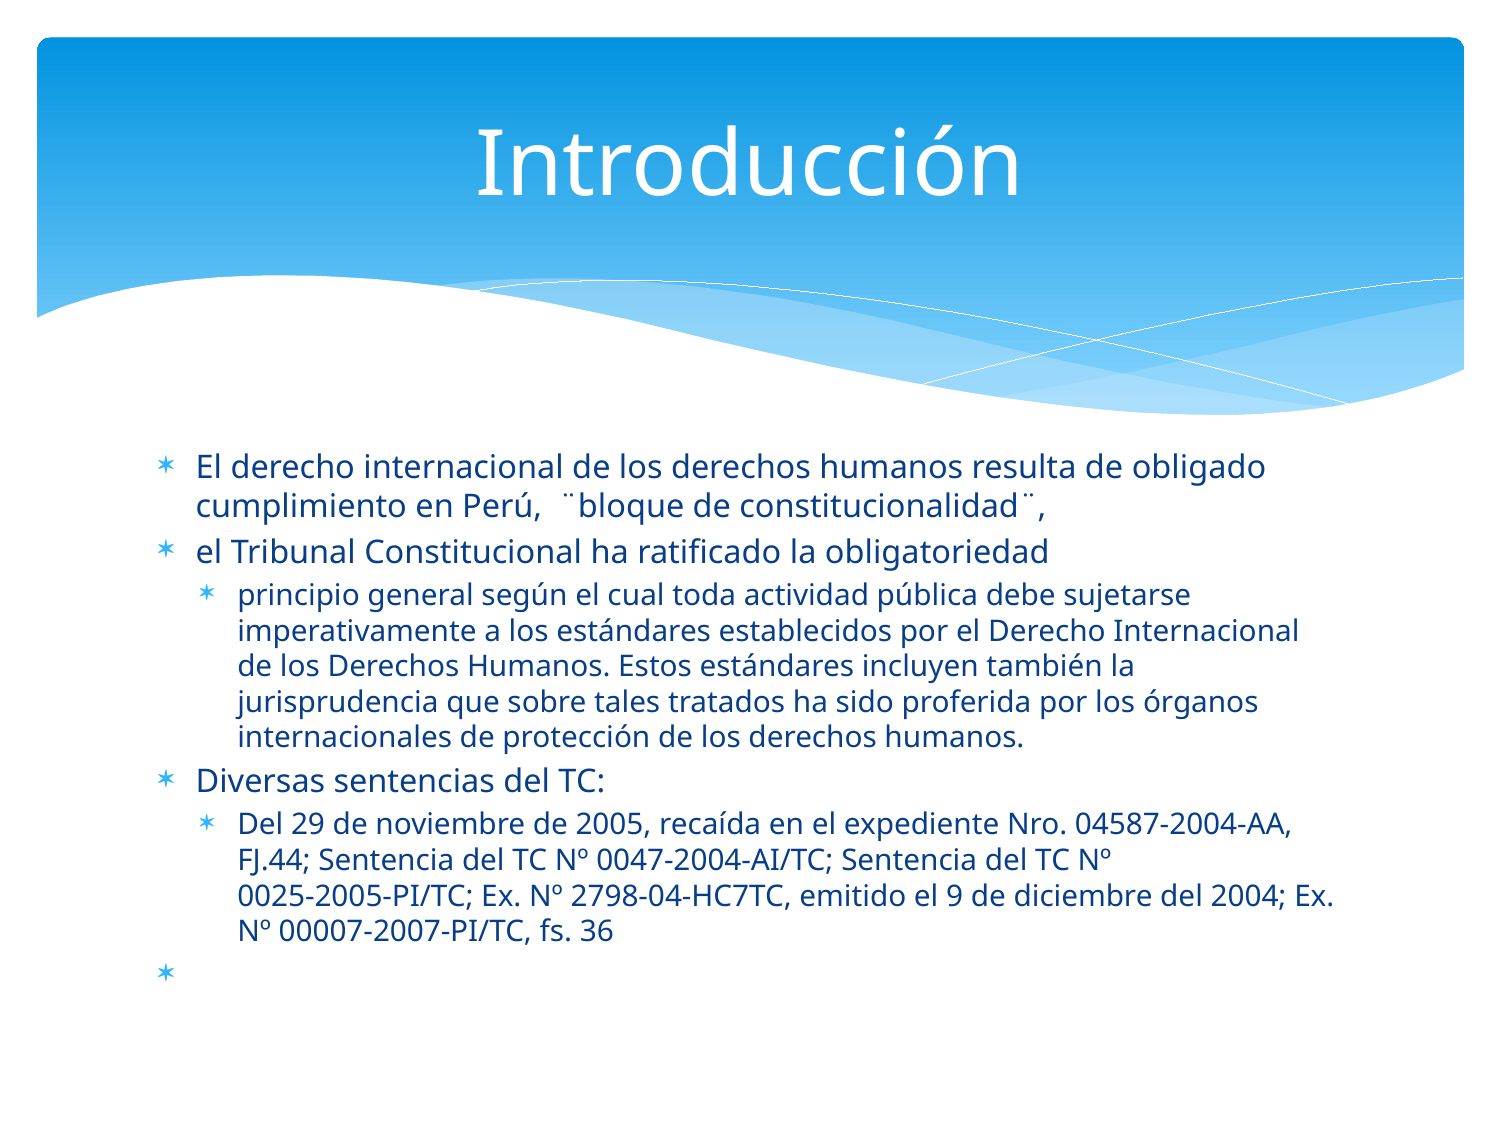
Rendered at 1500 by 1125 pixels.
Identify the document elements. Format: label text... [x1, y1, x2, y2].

title Introducción [75, 55, 1425, 261]
list El derecho internacional de los derechos humanos resulta de obligado cumplimiento en Perú, ¨bloque de constitucionalidad¨, el Tribunal Constitucional ha ratificado la obligatoriedad principio general según el cual toda actividad pública debe sujetarse imperativamente a los estándares establecidos por el Derecho Internacional de los Derechos Humanos. Estos estándares incluyen también la jurisprudencia que sobre tales tratados ha sido proferida por los órganos internacionales de protección de los derechos humanos. Diversas sentencias del TC: Del 29 de noviembre de 2005, recaída en el expediente Nro. 04587-2004-AA, FJ.44; Sentencia del TC Nº 0047-2004-AI/TC; Sentencia del TC Nº 0025-2005-PI/TC; Ex. Nº 2798-04-HC7TC, emitido el 9 de diciembre del 2004; Ex. Nº 00007-2007-PI/TC, fs. 36 [143, 438, 1359, 1005]
